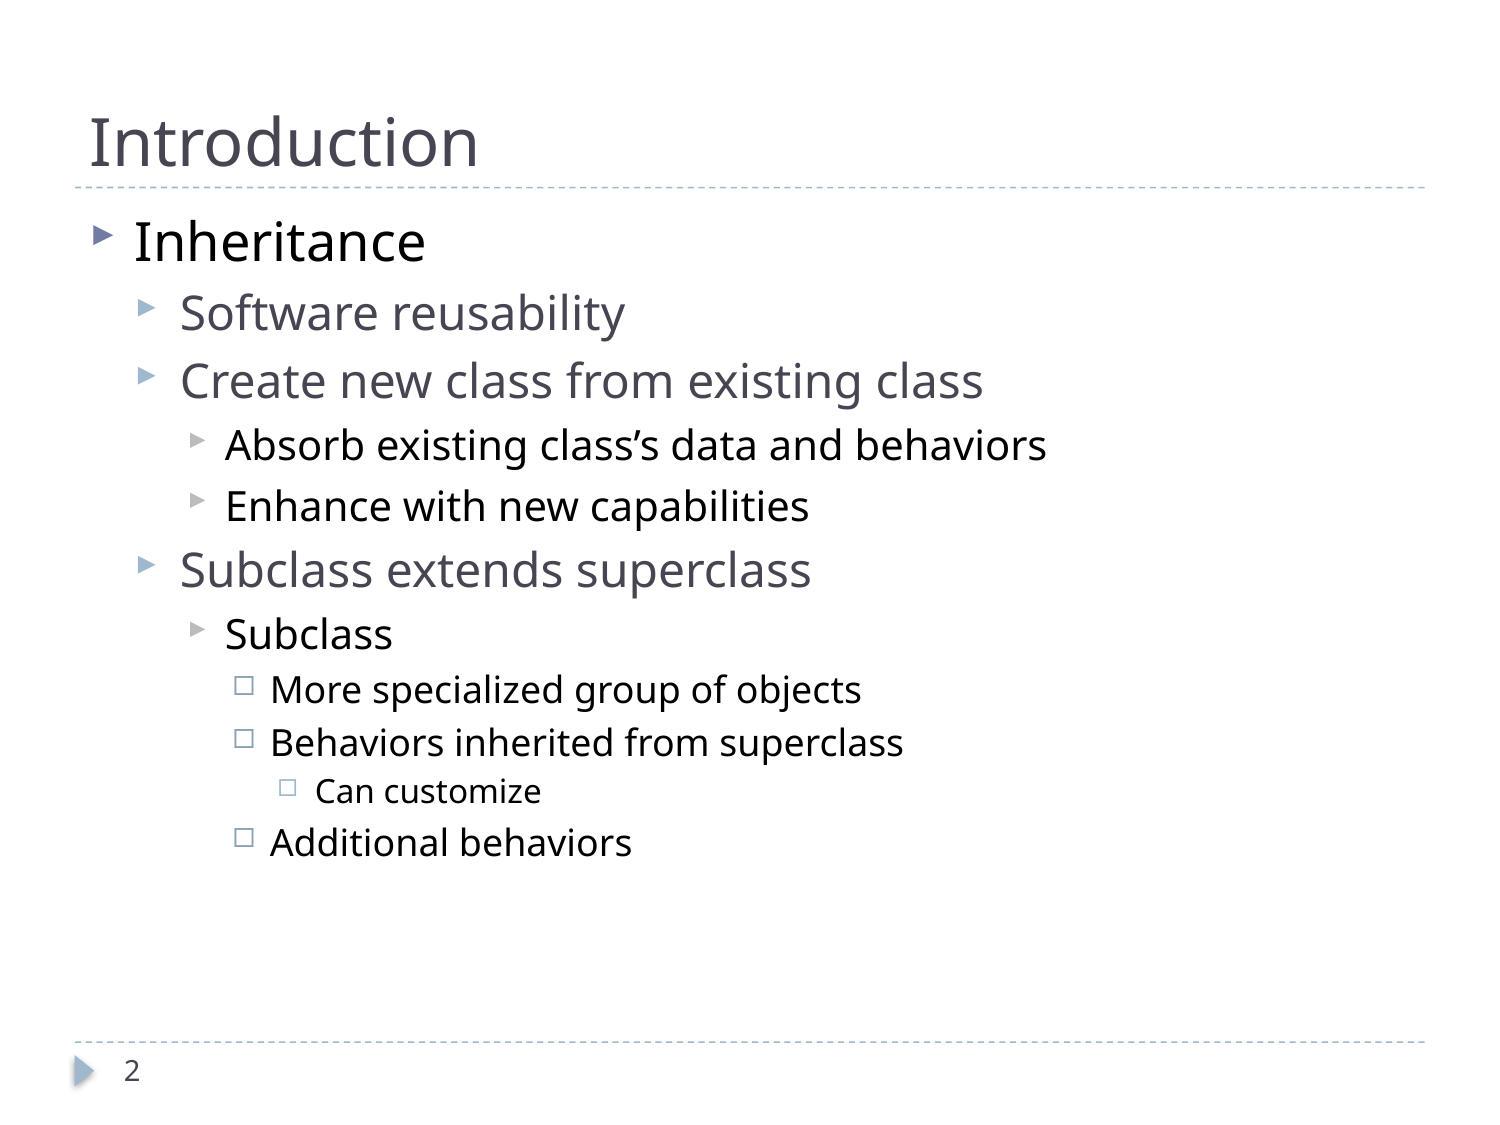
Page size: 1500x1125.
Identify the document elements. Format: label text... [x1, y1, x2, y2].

slide_number 2 [109, 1044, 422, 1120]
list Inheritance Software reusability Create new class from existing class Absorb existing class’s data and behaviors Enhance with new capabilities Subclass extends superclass Subclass More specialized group of objects Behaviors inherited from superclass Can customize Additional behaviors [75, 200, 1425, 1010]
title Introduction [75, 24, 1425, 188]
